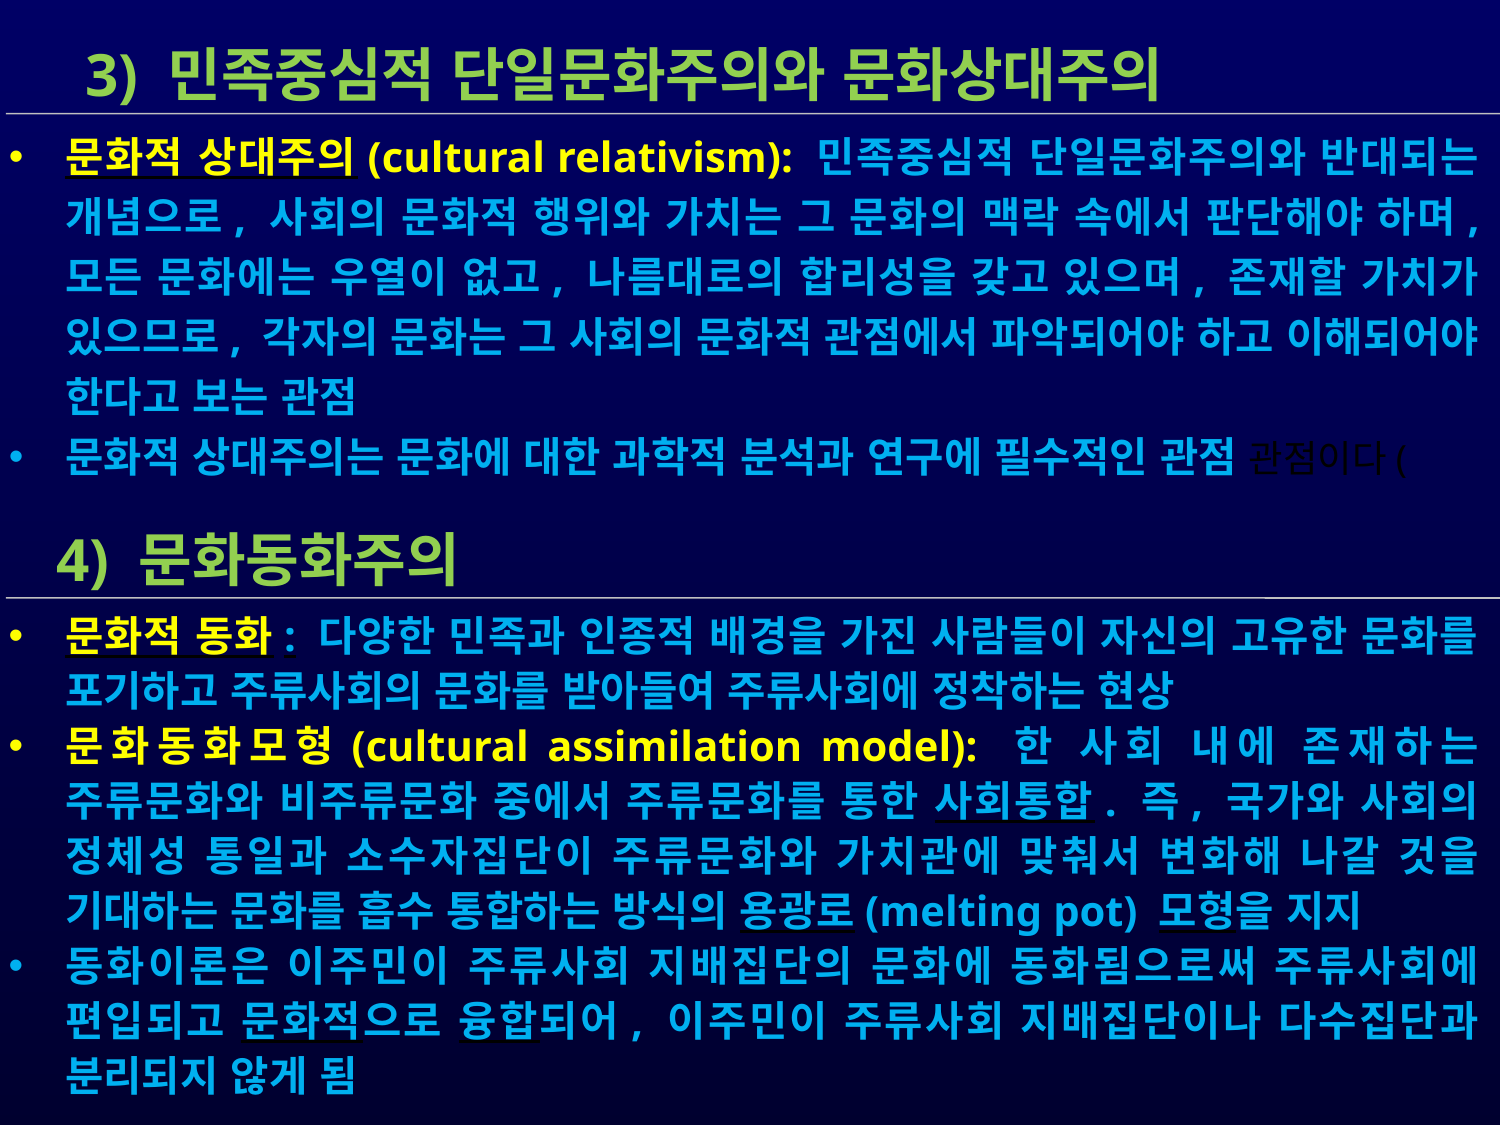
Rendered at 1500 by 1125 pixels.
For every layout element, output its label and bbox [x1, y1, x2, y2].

text_box [0, 30, 1500, 513]
text_box [0, 514, 1500, 1107]
